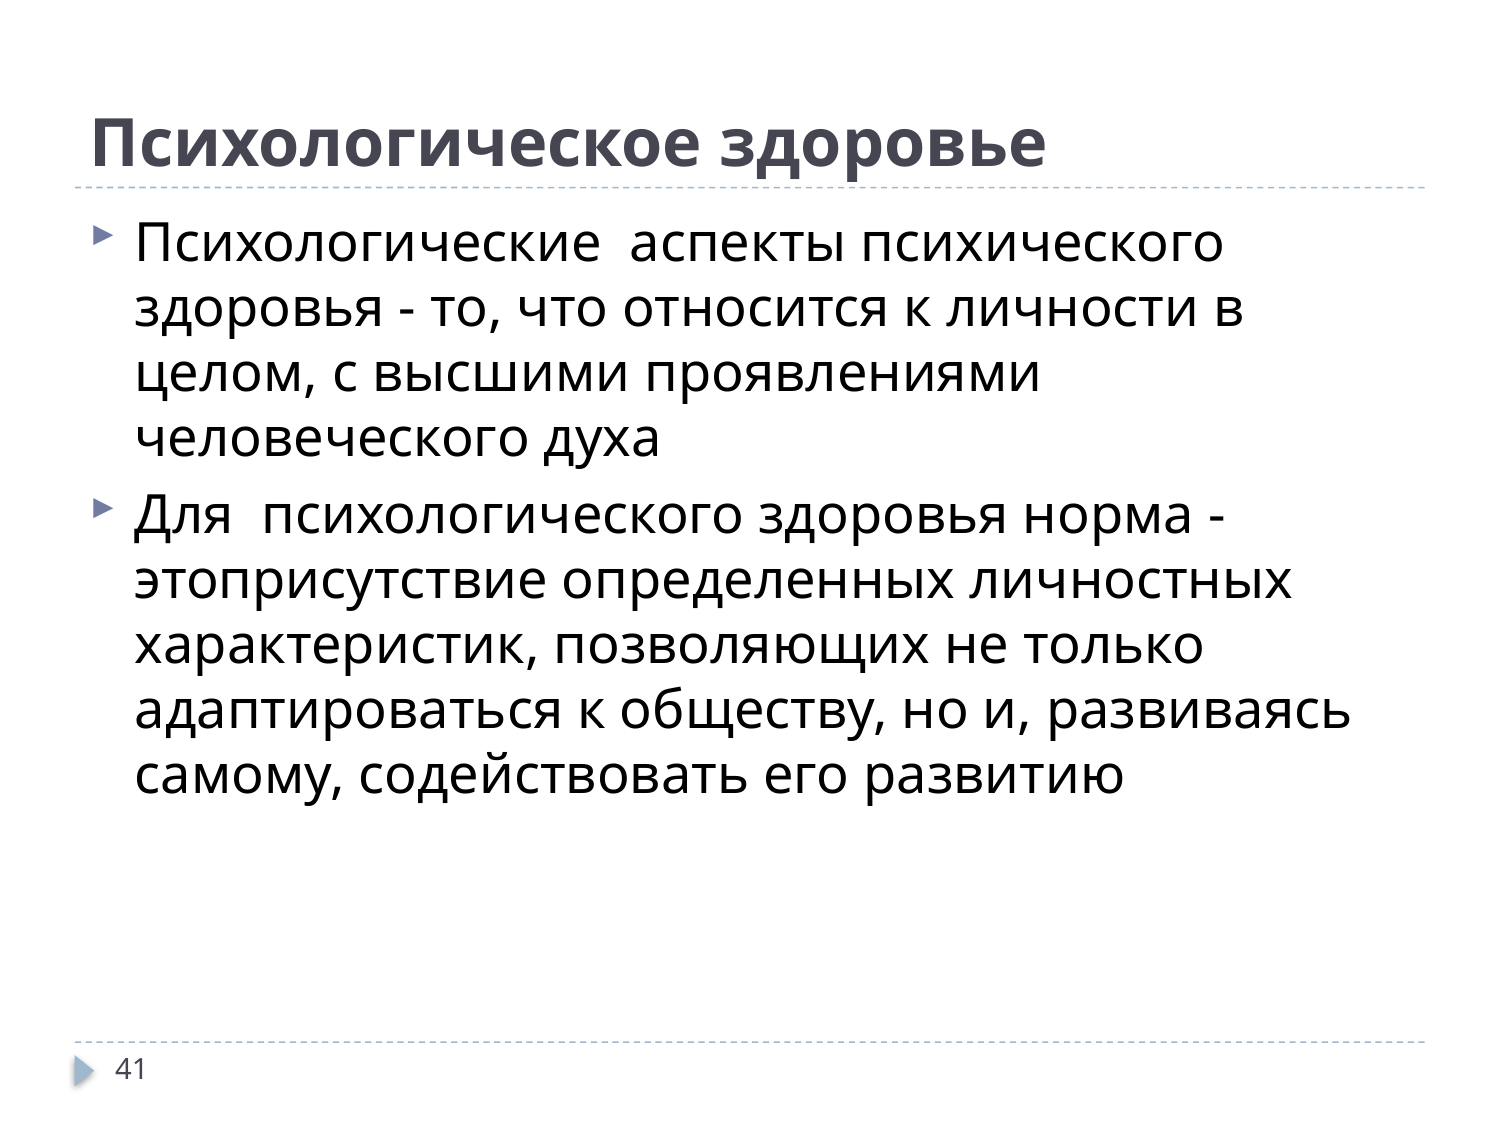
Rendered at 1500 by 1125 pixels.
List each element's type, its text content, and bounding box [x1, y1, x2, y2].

slide_number 41 [100, 1042, 426, 1103]
title Психологическое здоровье [75, 24, 1425, 188]
list Психологические аспекты психического здоровья - то, что относится к личности в целом, с высшими проявлениями человеческого духа Для психологического здоровья норма - этоприсутствие определенных личностных характеристик, позволяющих не только адаптироваться к обществу, но и, развиваясь самому, содействовать его развитию [75, 200, 1425, 1010]
